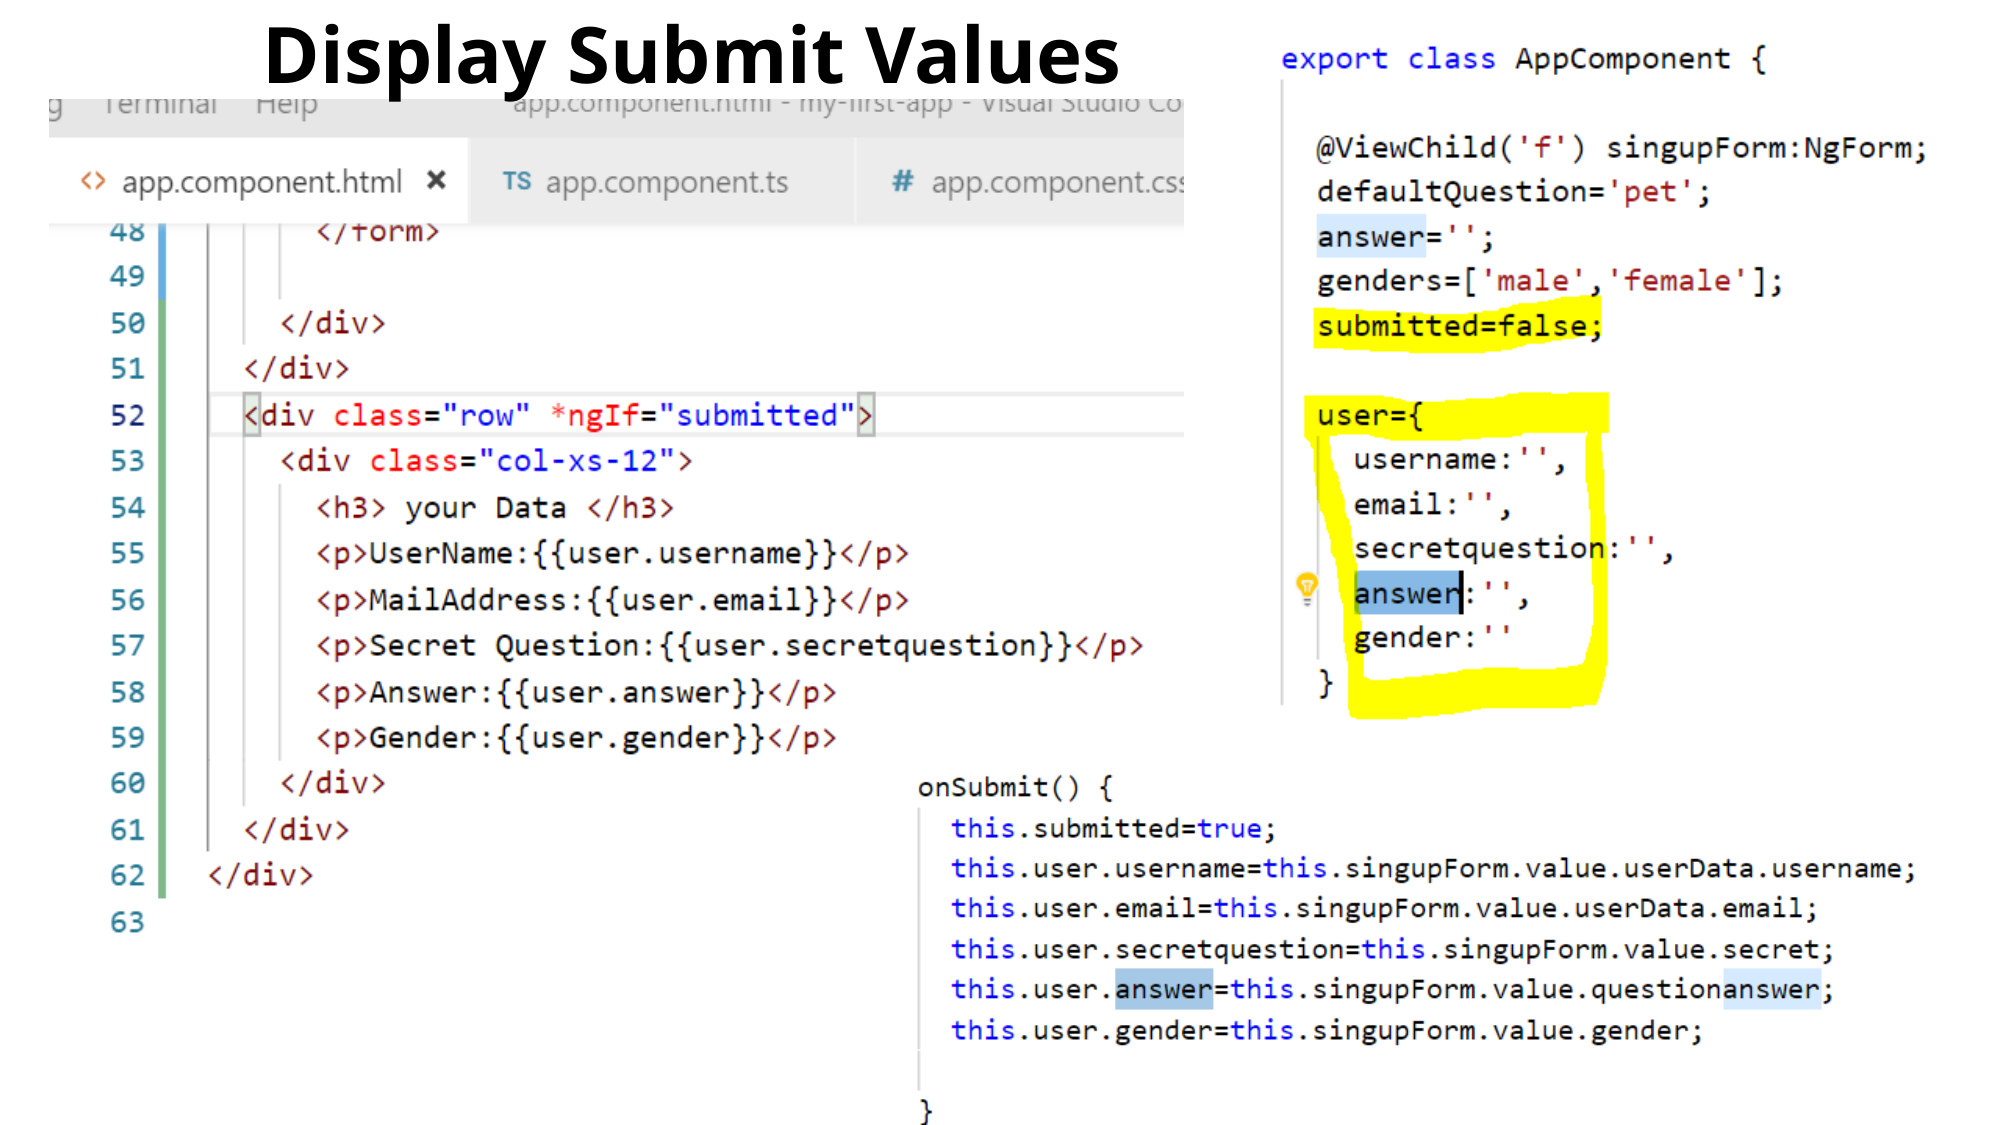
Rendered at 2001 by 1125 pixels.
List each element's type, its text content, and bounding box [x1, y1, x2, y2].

title Display Submit Values [0, 8, 1555, 108]
picture [49, 99, 1927, 1125]
picture [1267, 39, 2000, 721]
